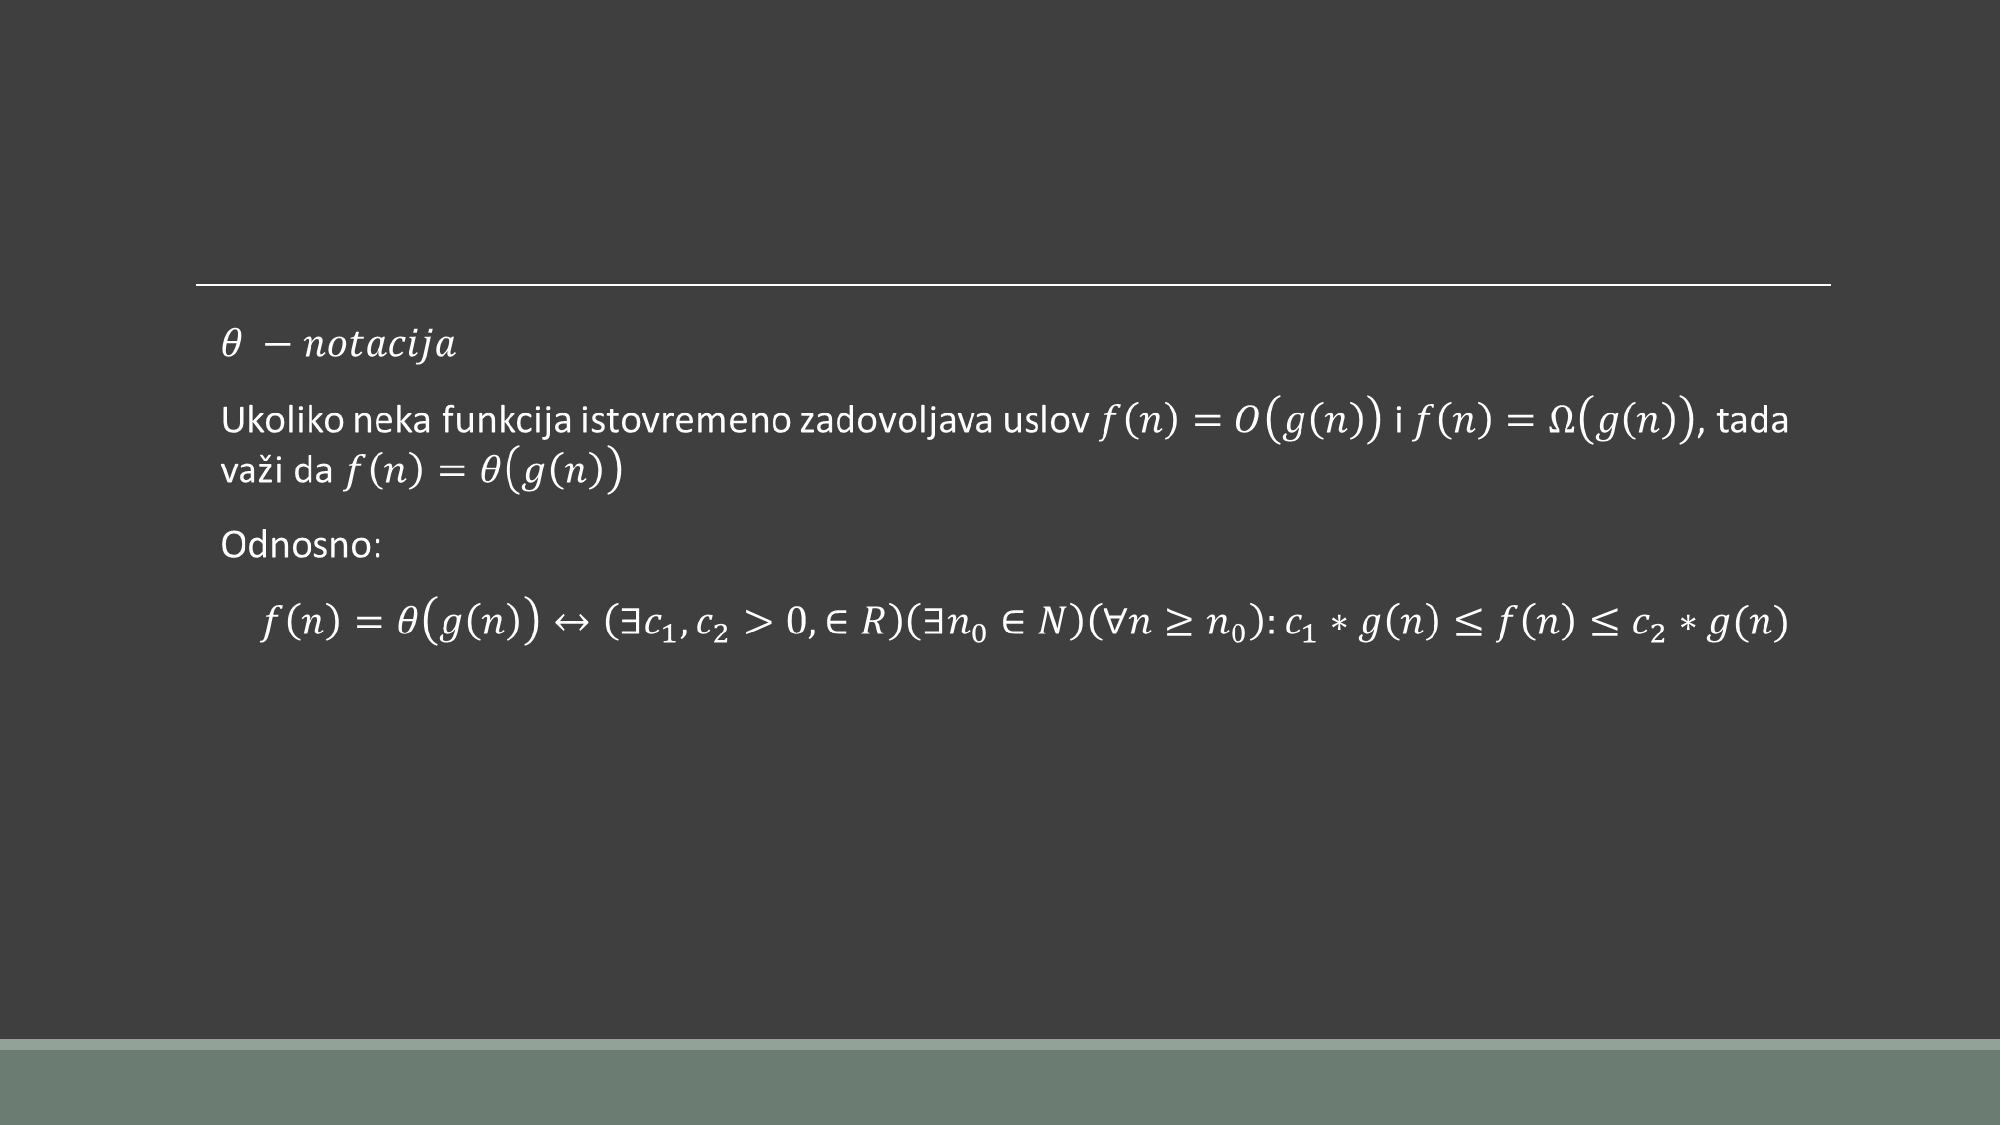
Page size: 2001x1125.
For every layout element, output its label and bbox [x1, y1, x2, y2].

list [180, 302, 1830, 963]
